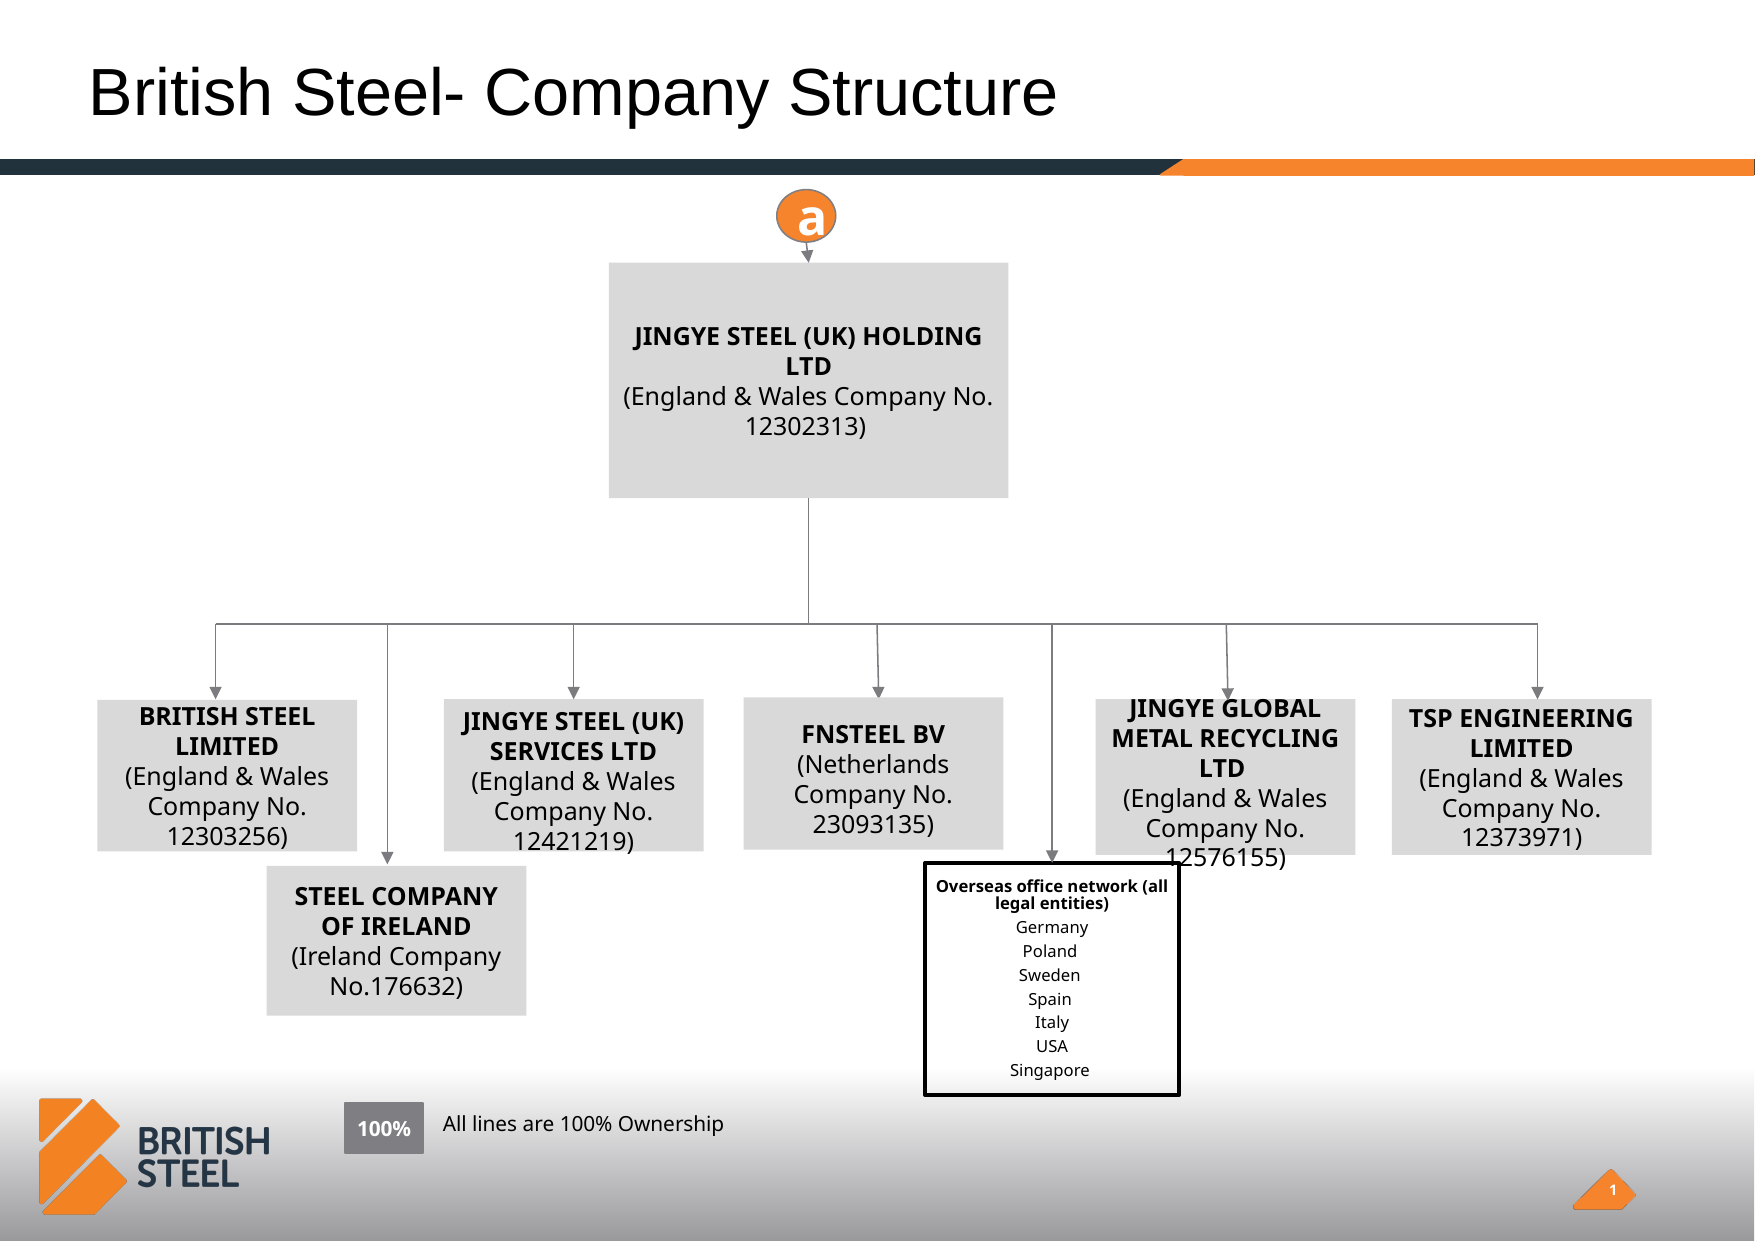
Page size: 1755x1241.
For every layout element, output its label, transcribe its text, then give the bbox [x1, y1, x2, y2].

text_box FNSTEEL BV (Netherlands Company No. 23093135) [741, 695, 1005, 852]
slide_number 0 [1537, 1166, 1618, 1216]
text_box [925, 862, 1180, 1096]
text_box BRITISH STEEL LIMITED (England & Wales Company No. 12303256) [95, 698, 359, 853]
text_box JINGYE GLOBAL METAL RECYCLING LTD (England & Wales Company No. 12576155) [1093, 697, 1357, 857]
text_box JINGYE STEEL (UK) HOLDING LTD (England & Wales Company No. 12302313) [607, 261, 1011, 500]
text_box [805, 241, 809, 264]
text_box JINGYE STEEL (UK) SERVICES LTD (England & Wales Company No. 12421219) [442, 697, 706, 853]
text_box STEEL COMPANY OF IRELAND (Ireland Company No.176632) [264, 864, 528, 1018]
text_box 100% [343, 1101, 425, 1155]
text_box TSP ENGINEERING LIMITED (England & Wales Company No. 12373971) [1390, 697, 1654, 857]
text_box British Steel- Company Structure [73, 41, 1205, 137]
picture [1556, 1151, 1670, 1231]
text_box All lines are 100% Ownership [428, 1103, 1050, 1143]
text_box a [774, 187, 838, 244]
picture [38, 1097, 275, 1216]
